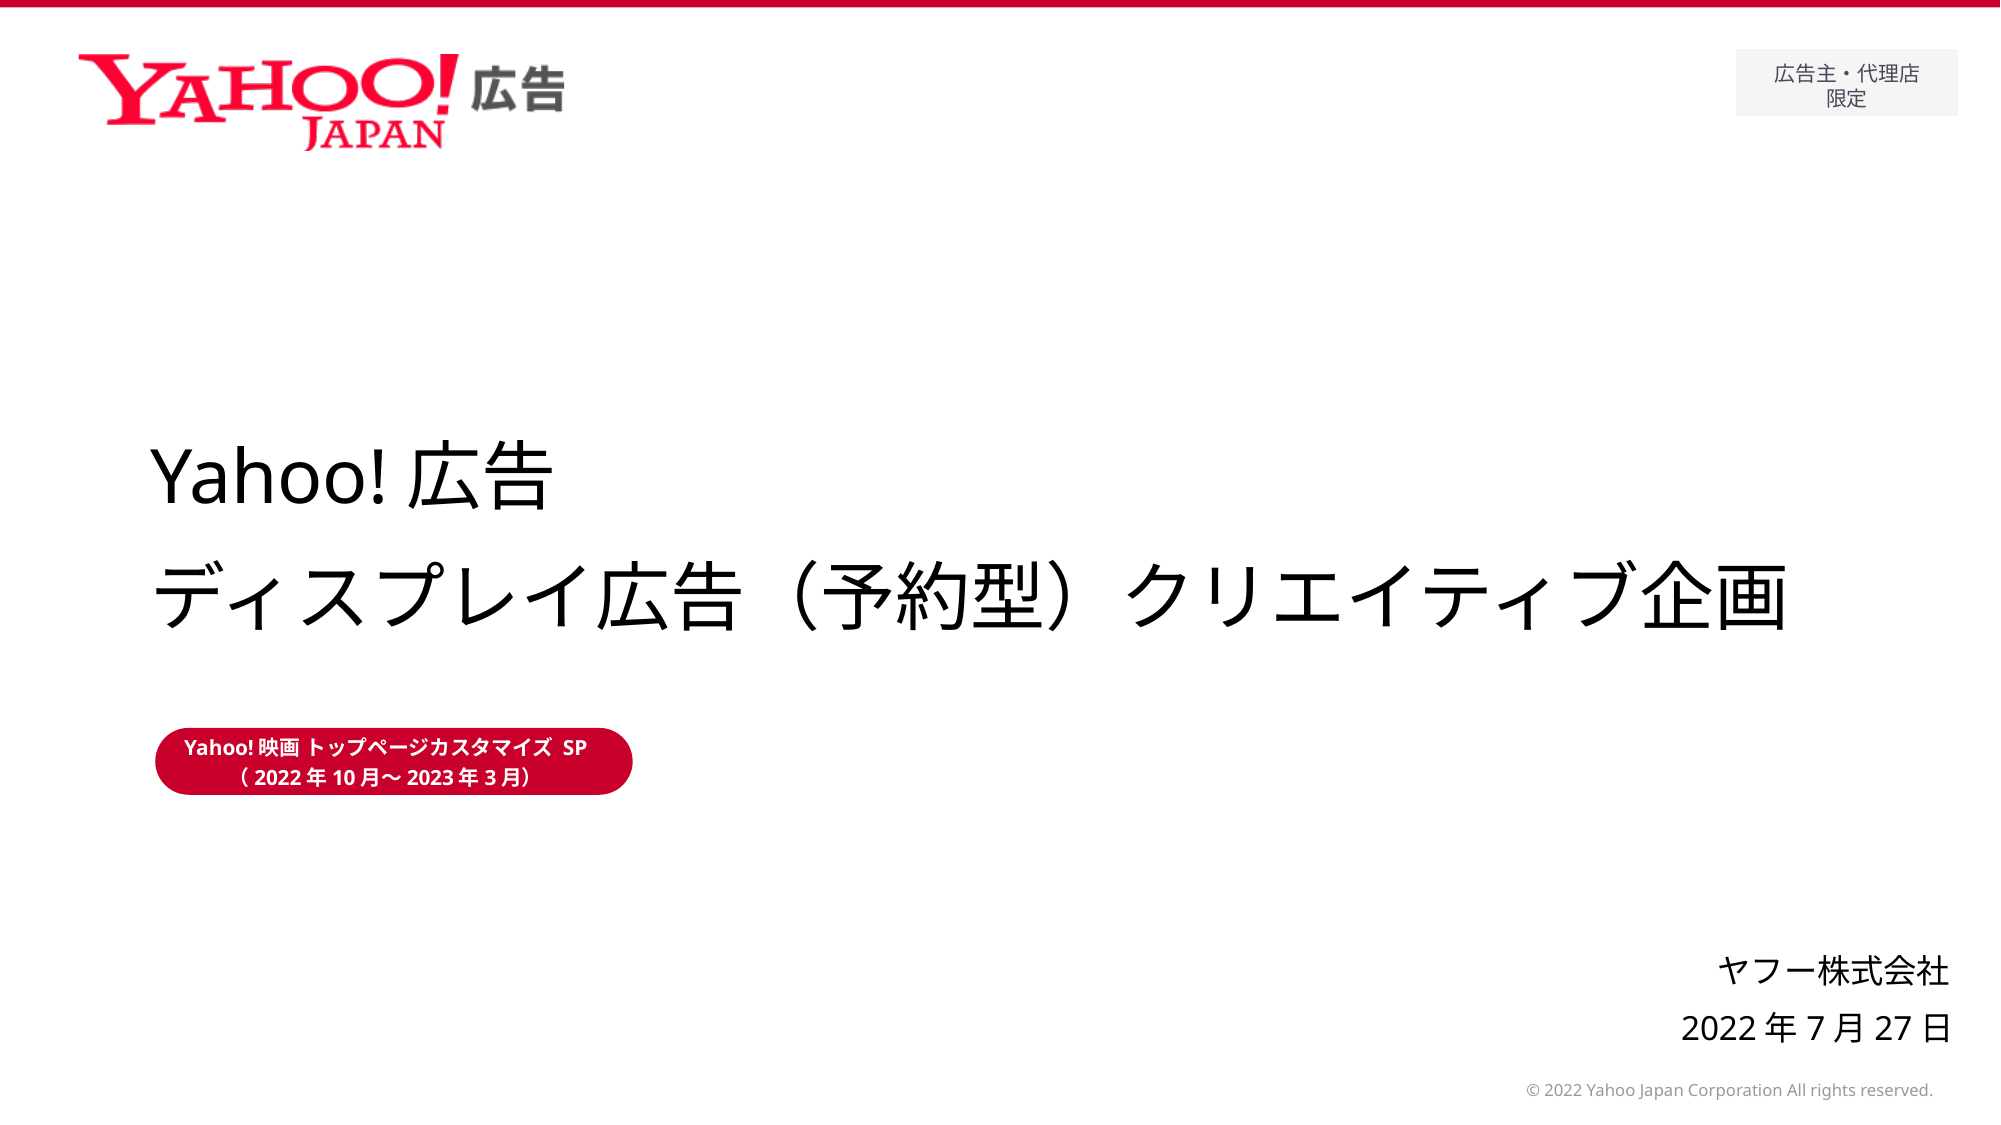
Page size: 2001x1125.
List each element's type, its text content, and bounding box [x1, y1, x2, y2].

list Yahoo!映画 トップページカスタマイズ SP （2022年10月～2023年3月） [149, 727, 622, 787]
list 2022年7月27日 [1578, 986, 1969, 1059]
title Yahoo!広告 ディスプレイ広告（予約型）クリエイティブ企画 [135, 452, 1886, 587]
